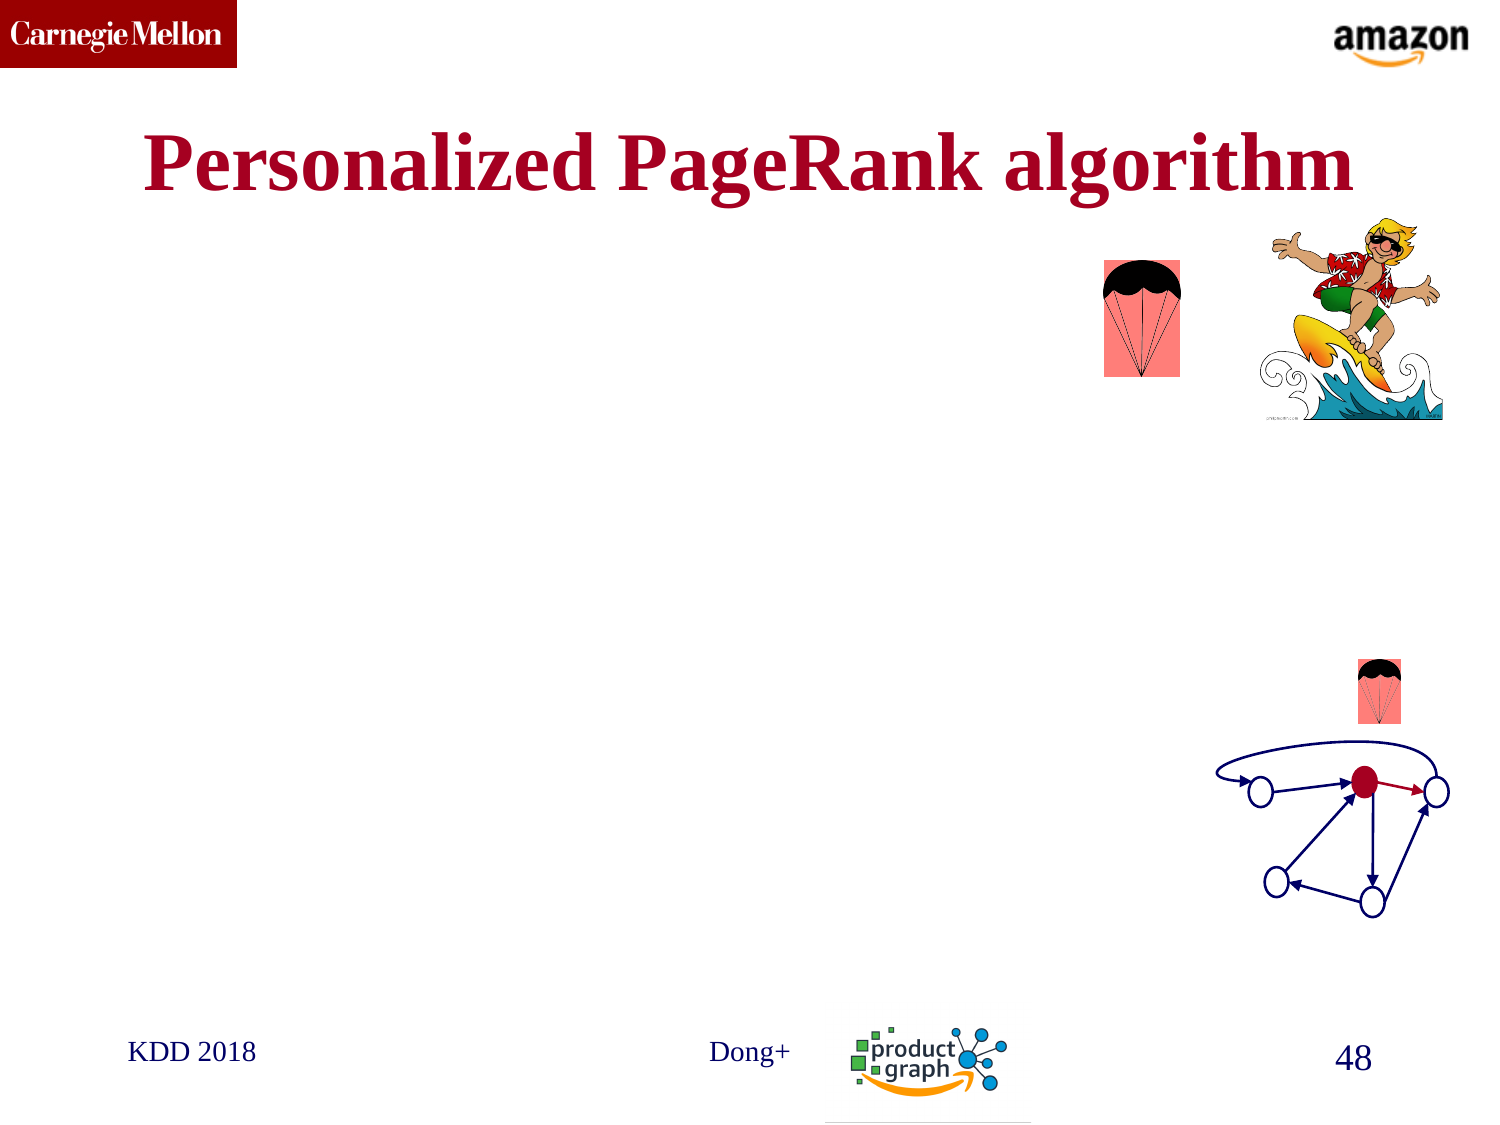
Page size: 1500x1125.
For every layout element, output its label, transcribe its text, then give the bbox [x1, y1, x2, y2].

title Personalized PageRank algorithm [112, 99, 1388, 213]
picture [1322, 4, 1484, 88]
picture [0, 0, 237, 68]
slide_number KDD 2018 [112, 1024, 426, 1101]
picture [1103, 259, 1181, 377]
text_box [1248, 766, 1449, 918]
picture [1358, 659, 1401, 724]
slide_number 48 [1074, 1024, 1388, 1101]
picture [1256, 212, 1449, 425]
footer Dong+ [512, 1024, 988, 1101]
